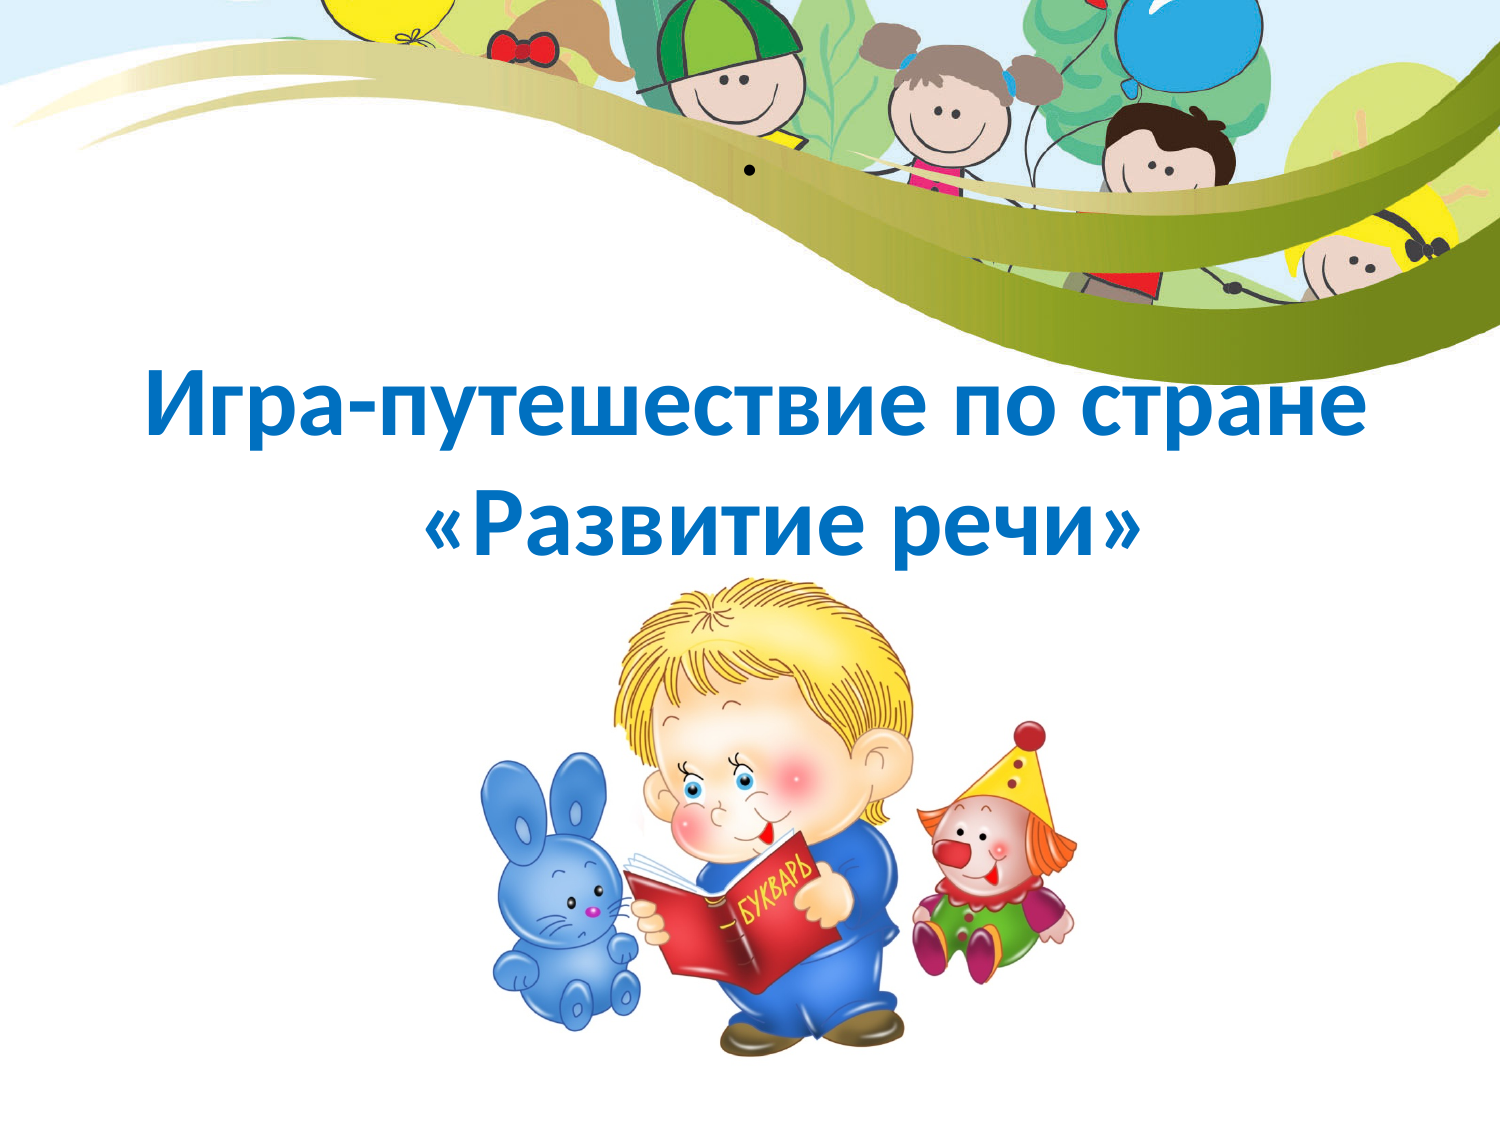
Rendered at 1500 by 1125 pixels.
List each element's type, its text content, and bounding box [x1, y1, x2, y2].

title . [75, 45, 1425, 233]
picture [0, 0, 1500, 1125]
list Игра-путешествие по стране «Развитие речи» [82, 328, 1432, 1071]
